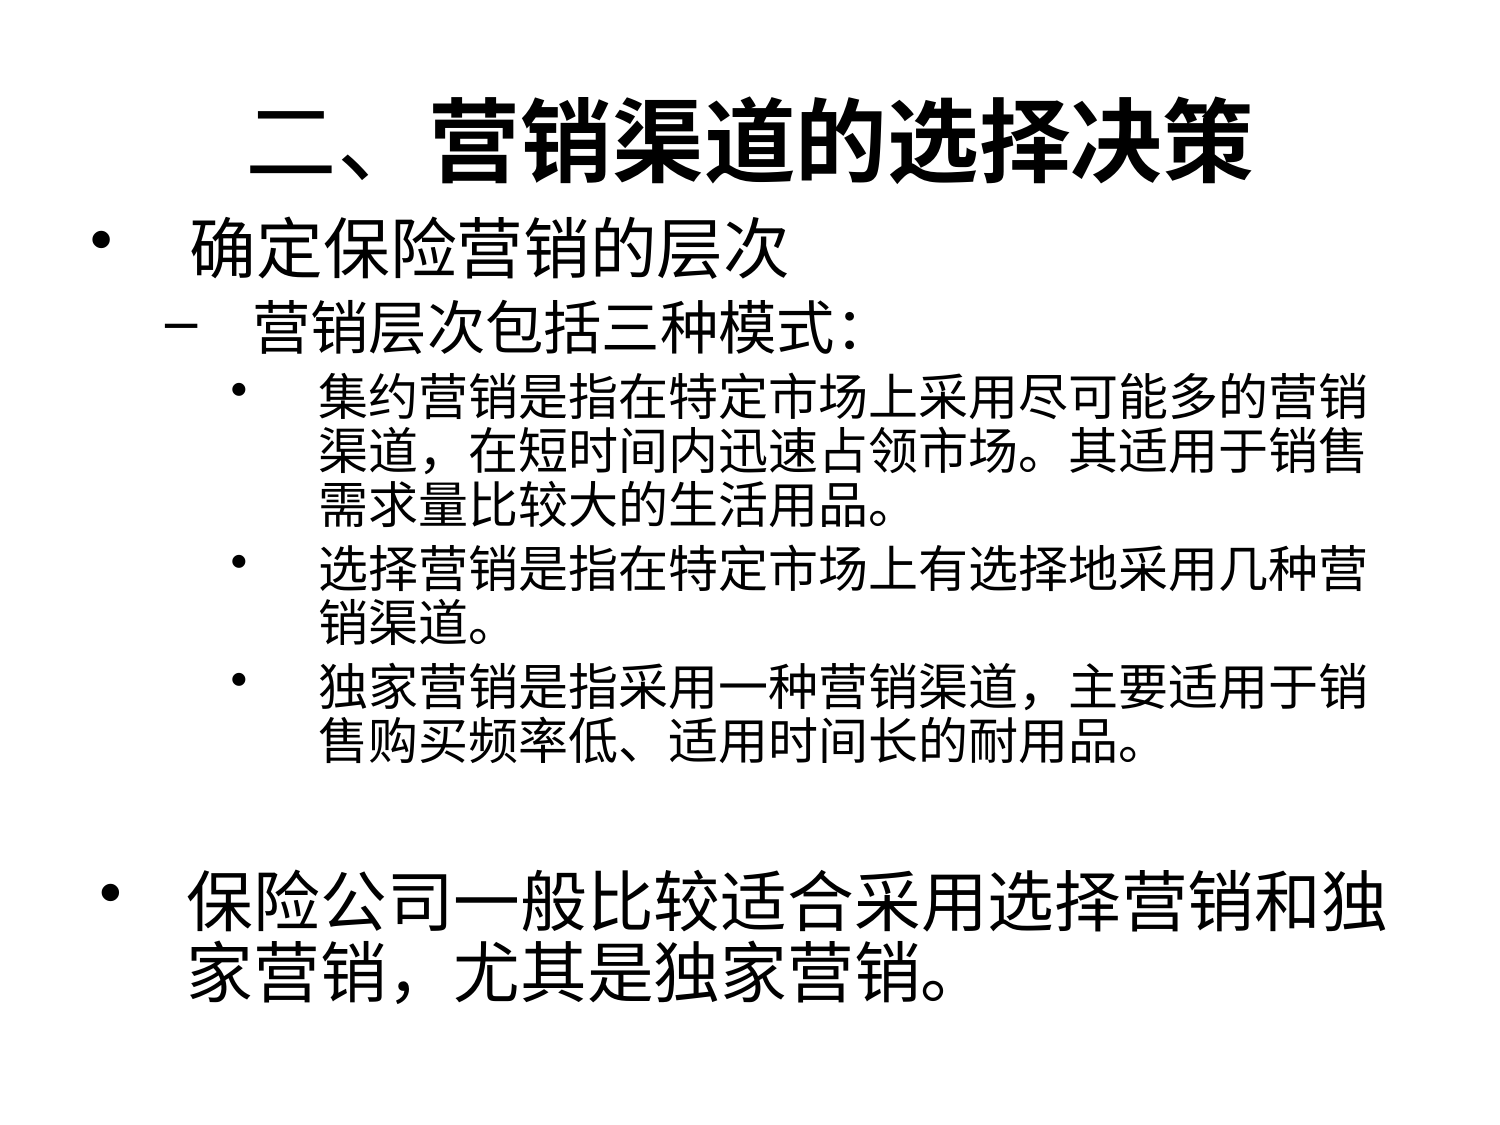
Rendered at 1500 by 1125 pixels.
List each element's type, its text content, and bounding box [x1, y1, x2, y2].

list 确定保险营销的层次 营销层次包括三种模式： 集约营销是指在特定市场上采用尽可能多的营销渠道，在短时间内迅速占领市场。其适用于销售需求量比较大的生活用品。 选择营销是指在特定市场上有选择地采用几种营销渠道。 独家营销是指采用一种营销渠道，主要适用于销售购买频率低、适用时间长的耐用品。 保险公司一般比较适合采用选择营销和独家营销，尤其是独家营销。 [75, 208, 1425, 1094]
title 二、营销渠道的选择决策 [75, 45, 1425, 208]
